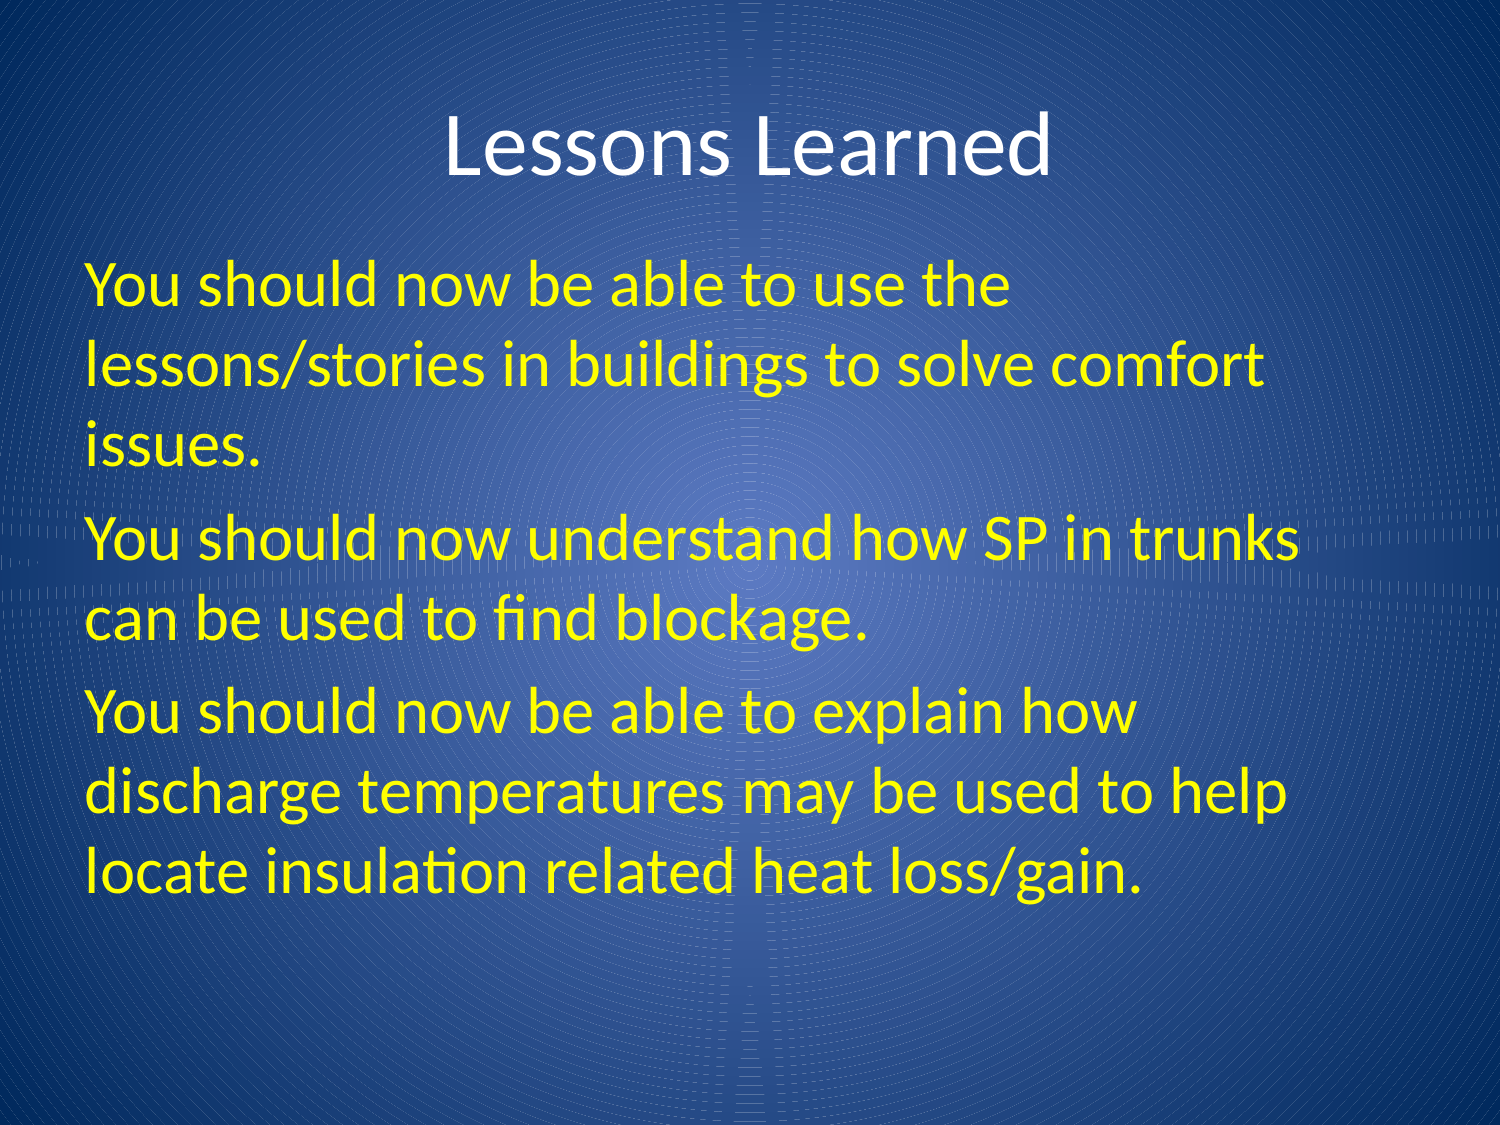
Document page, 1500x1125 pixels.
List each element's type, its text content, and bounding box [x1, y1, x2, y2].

title Lessons Learned [75, 45, 1425, 233]
list You should now be able to use the lessons/stories in buildings to solve comfort issues. You should now understand how SP in trunks can be used to find blockage. You should now be able to explain how discharge temperatures may be used to help locate insulation related heat loss/gain. [69, 232, 1420, 1096]
